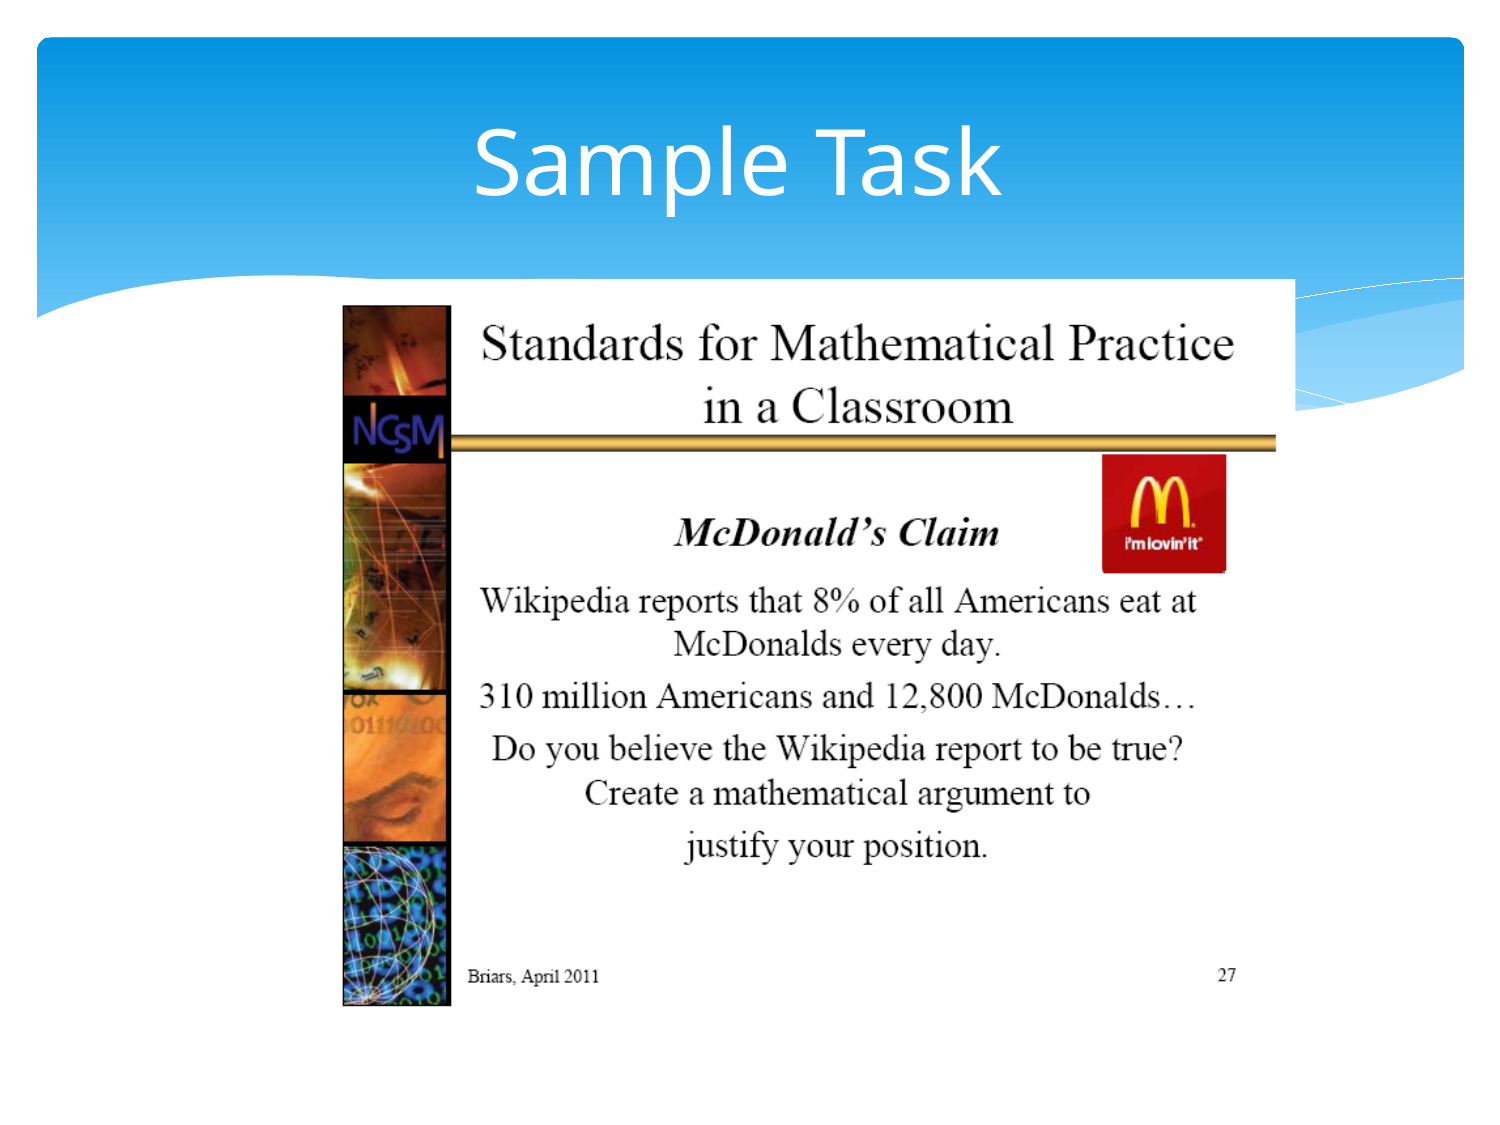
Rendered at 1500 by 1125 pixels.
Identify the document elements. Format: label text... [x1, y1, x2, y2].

picture [337, 279, 1296, 1007]
title Sample Task [75, 55, 1425, 261]
